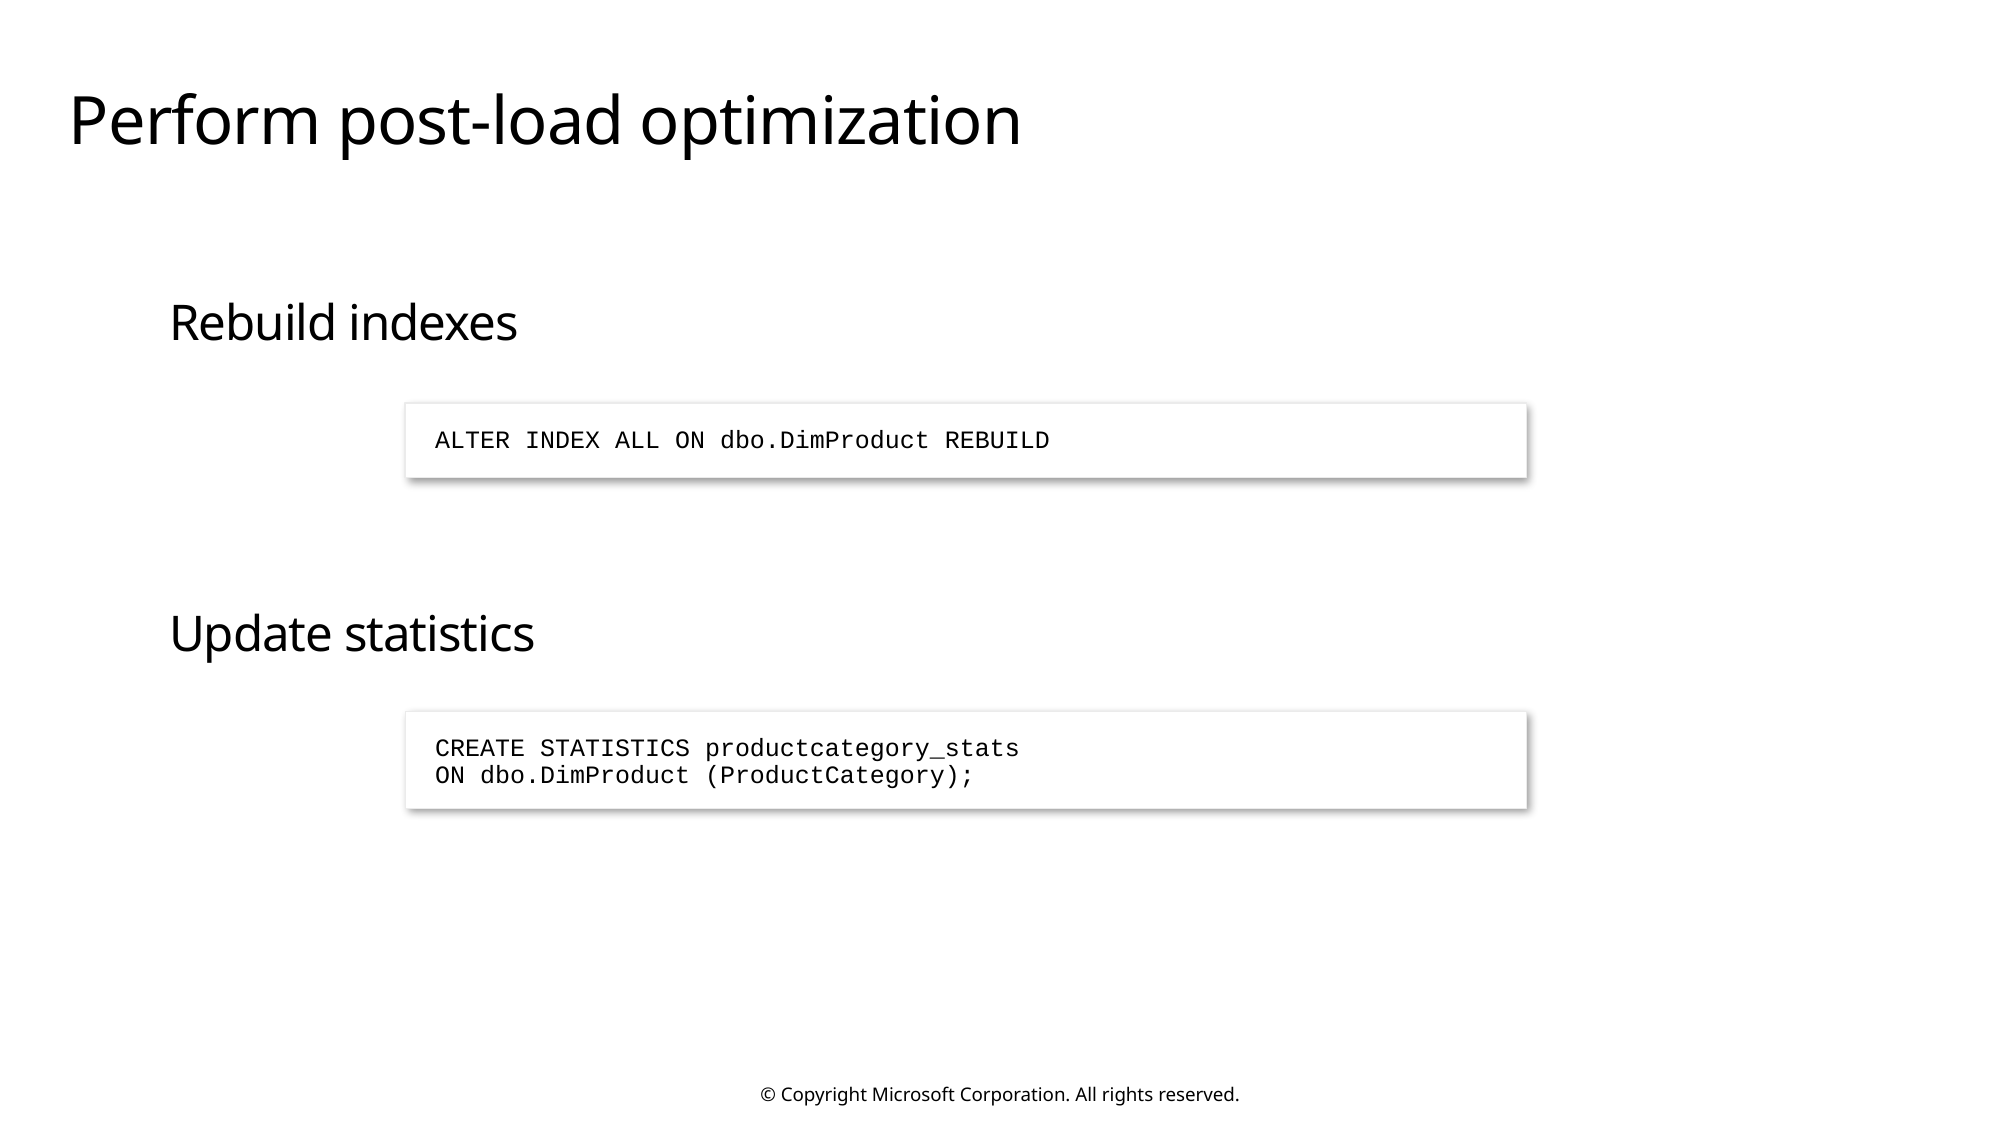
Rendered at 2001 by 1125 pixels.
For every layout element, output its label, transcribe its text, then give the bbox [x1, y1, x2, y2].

list Rebuild indexes [169, 283, 1930, 359]
text_box ALTER INDEX ALL ON dbo.DimProduct REBUILD [404, 402, 1527, 478]
text_box Update statistics [169, 594, 1930, 669]
title Perform post-load optimization [68, 72, 1930, 184]
text_box CREATE STATISTICS productcategory_stats ON dbo.DimProduct (ProductCategory); [405, 711, 1527, 809]
